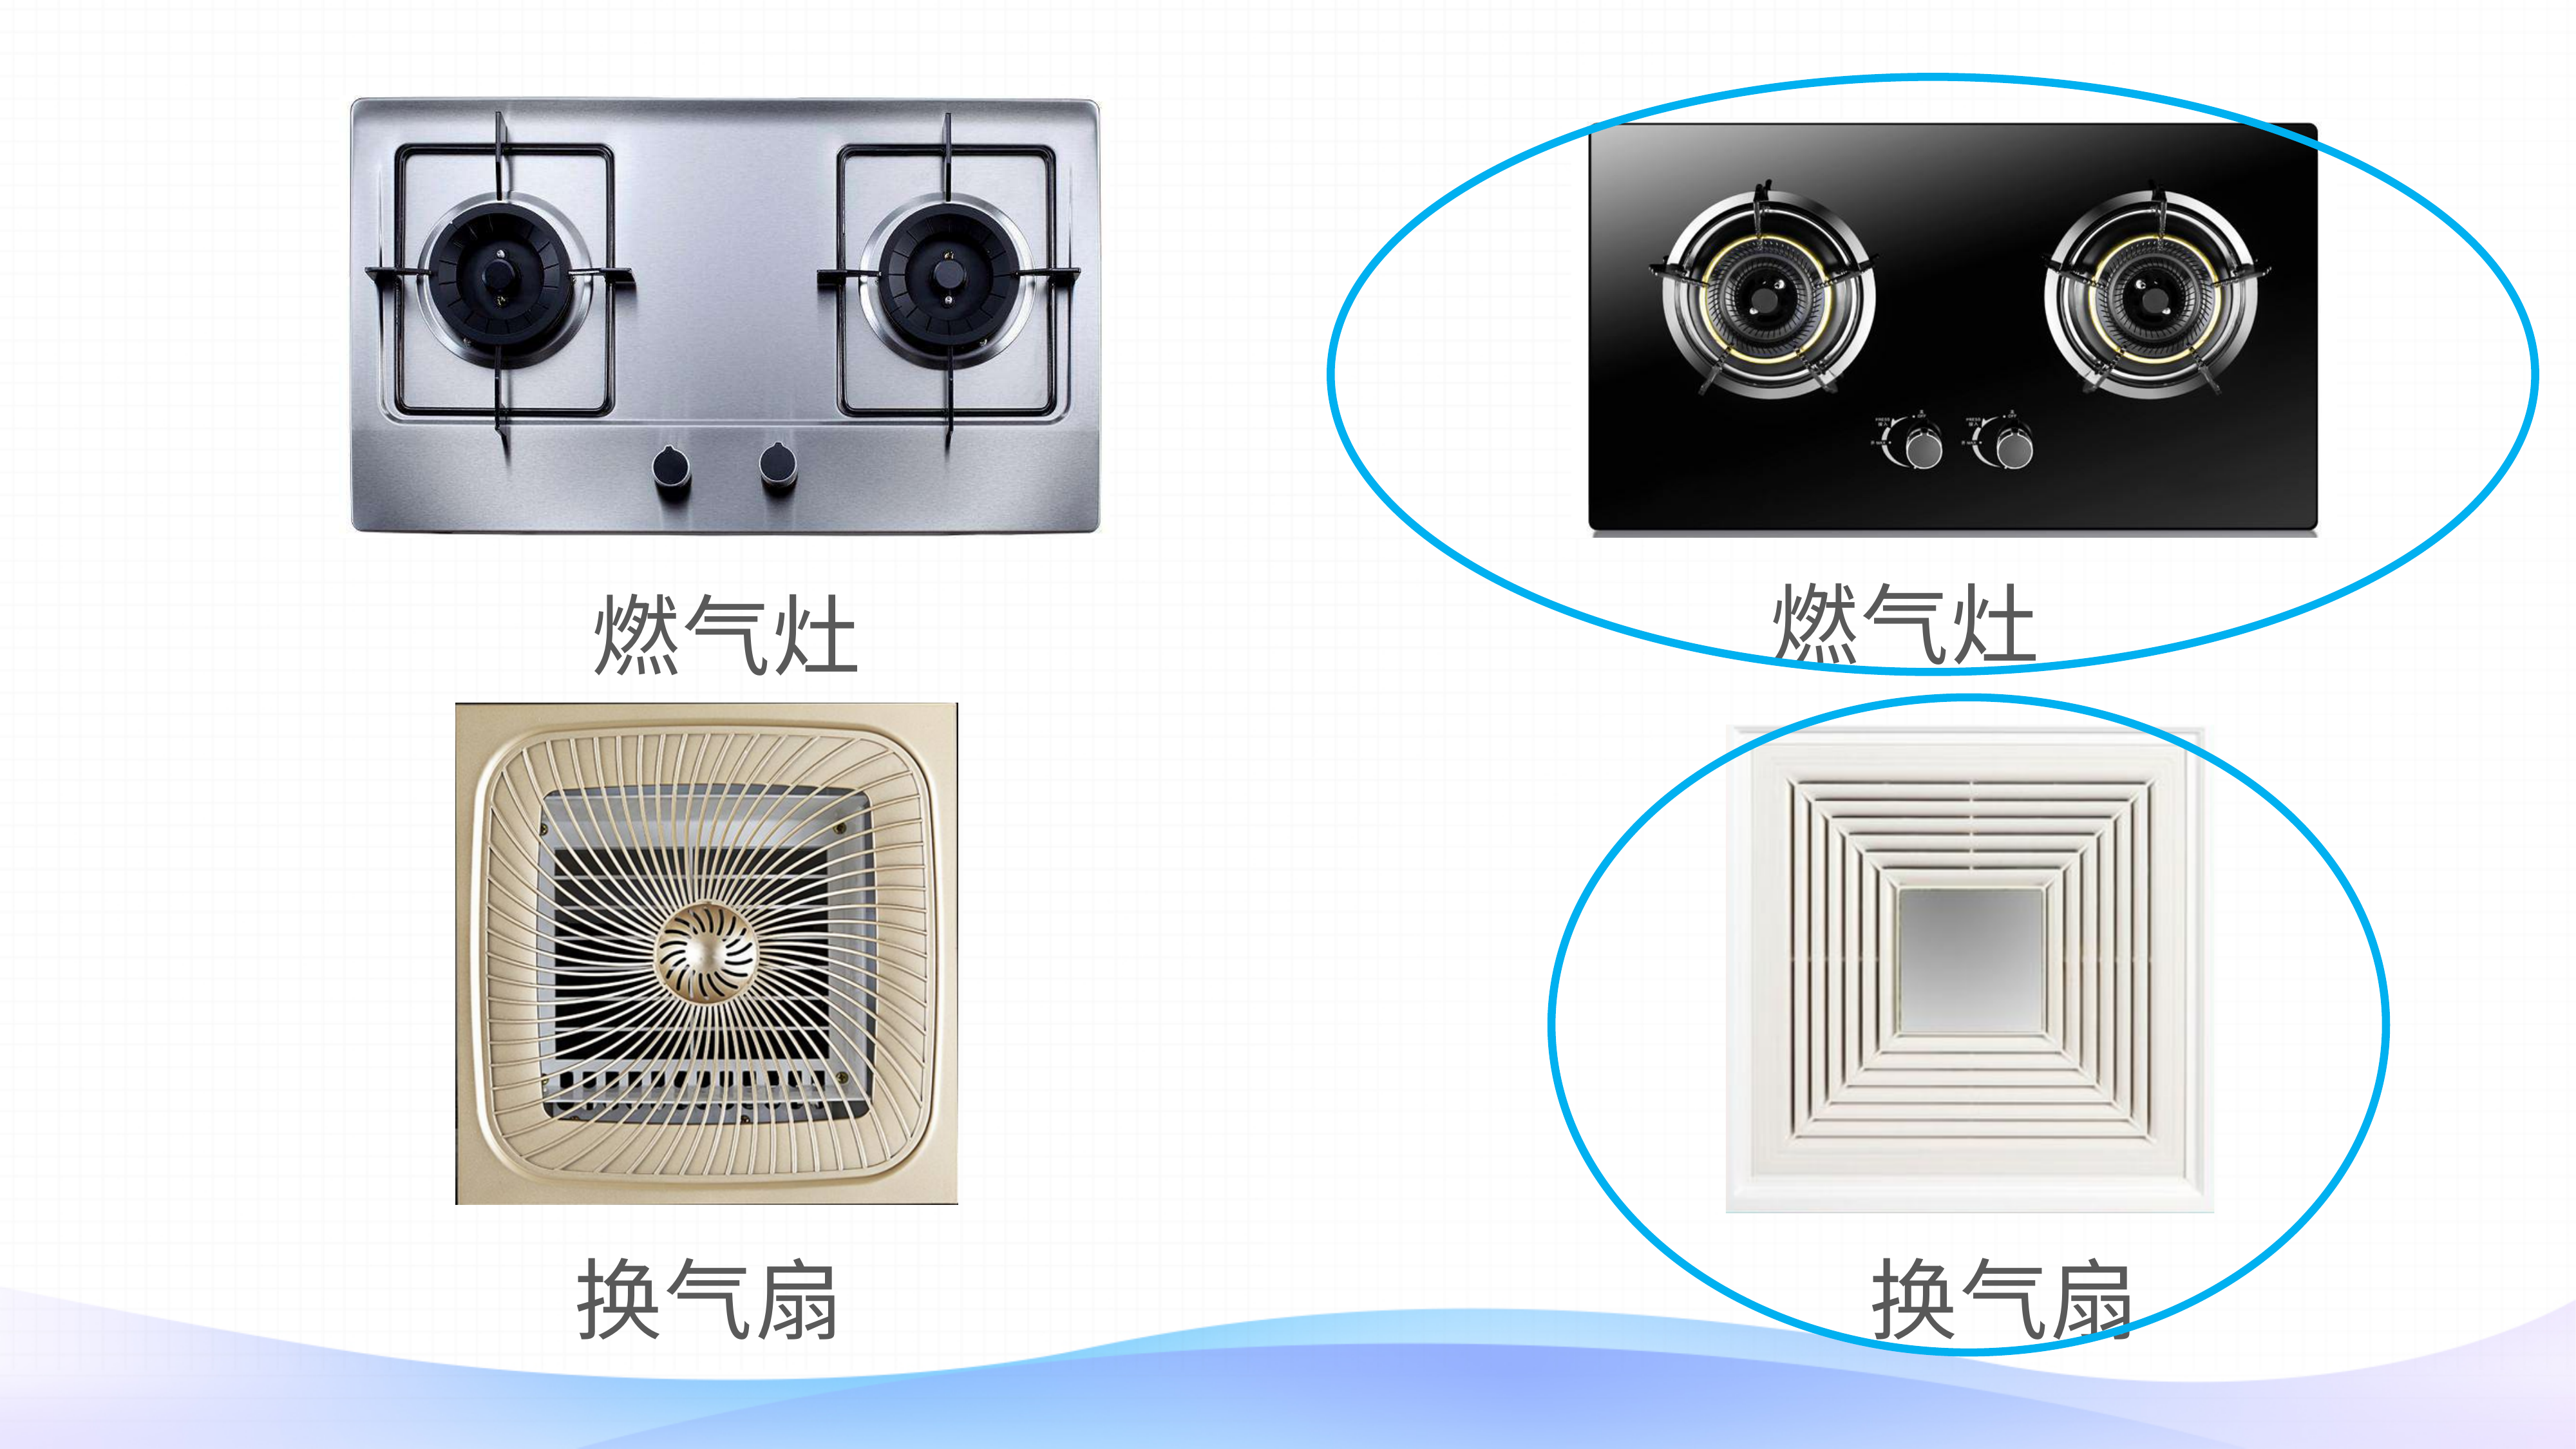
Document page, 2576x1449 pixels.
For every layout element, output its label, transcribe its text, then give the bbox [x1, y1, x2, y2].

text_box [1802, 696, 2136, 724]
text_box 换气扇 [520, 1212, 894, 1336]
text_box 燃气灶 [1716, 653, 1764, 661]
text_box 燃气灶 [538, 548, 911, 672]
picture [0, 0, 2576, 1449]
text_box 换气扇 [2104, 1305, 2189, 1336]
text_box [1330, 135, 2536, 673]
text_box 换气扇 [1815, 1331, 1834, 1336]
text_box [1551, 758, 2387, 1354]
text_box [1621, 76, 2245, 119]
